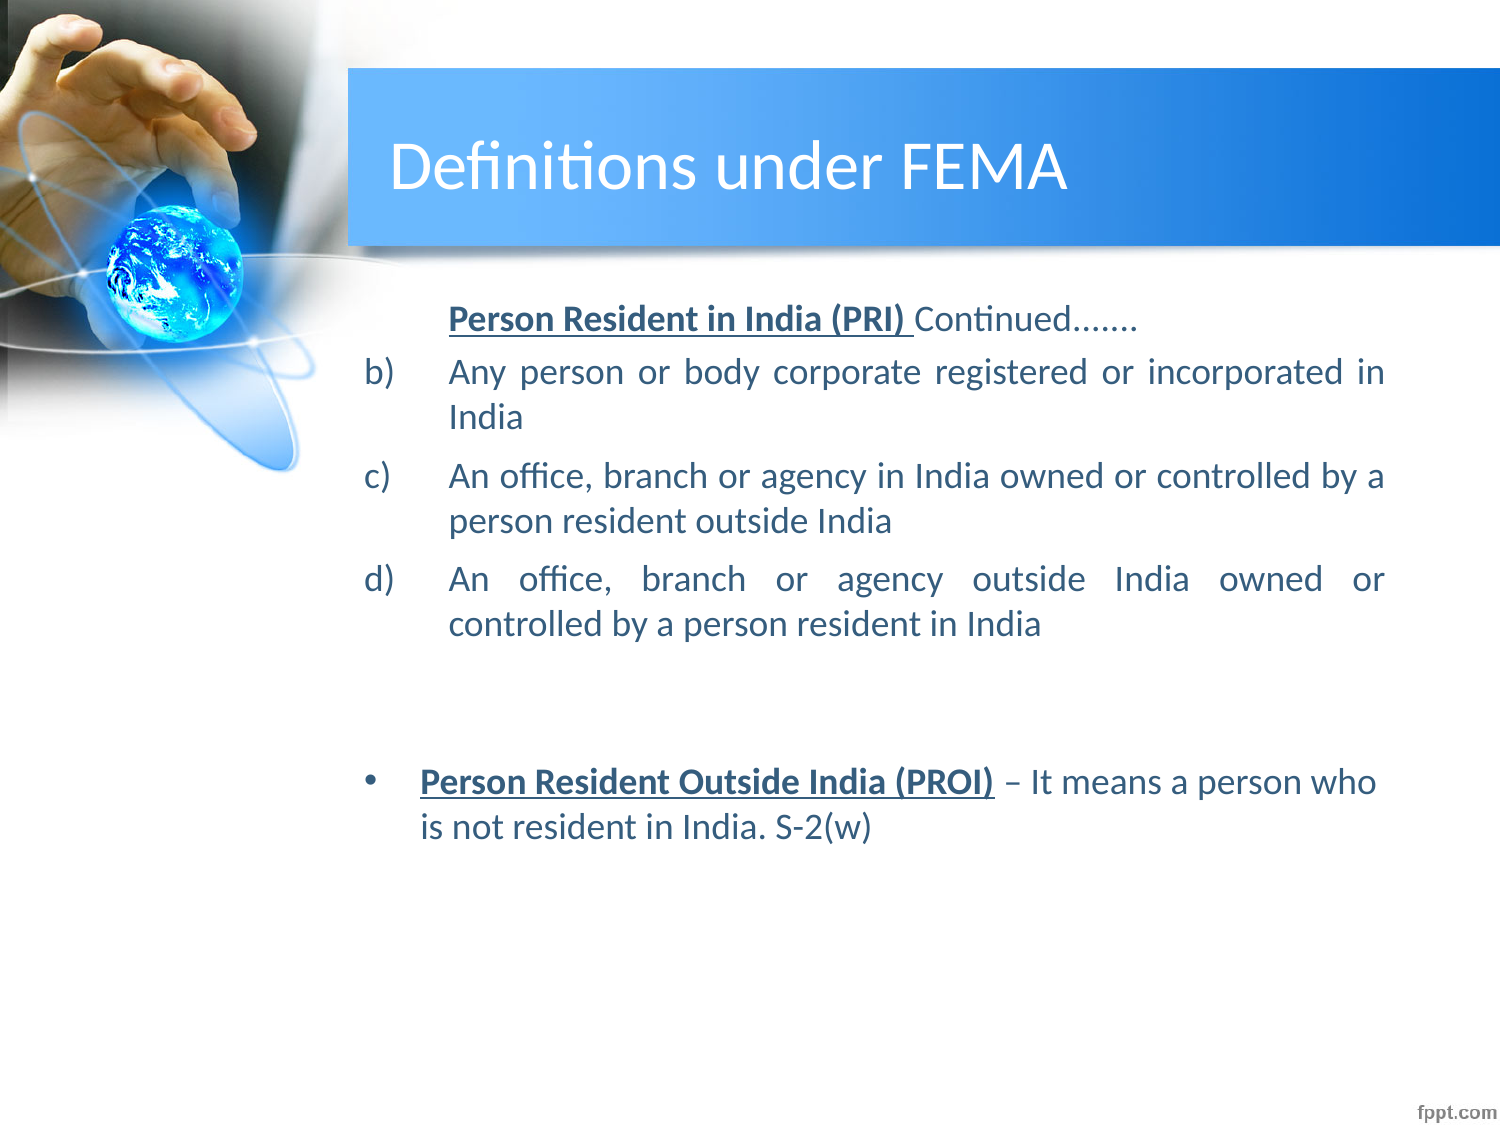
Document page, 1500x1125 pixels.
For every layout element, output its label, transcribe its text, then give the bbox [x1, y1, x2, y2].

title Definitions under FEMA [374, 111, 1452, 212]
picture [0, 0, 1500, 1125]
list Person Resident in India (PRI) Continued....... Any person or body corporate registered or incorporated in India An office, branch or agency in India owned or controlled by a person resident outside India An office, branch or agency outside India owned or controlled by a person resident in India Person Resident Outside India (PROI) – It means a person who is not resident in India. S-2(w) [349, 286, 1402, 1039]
